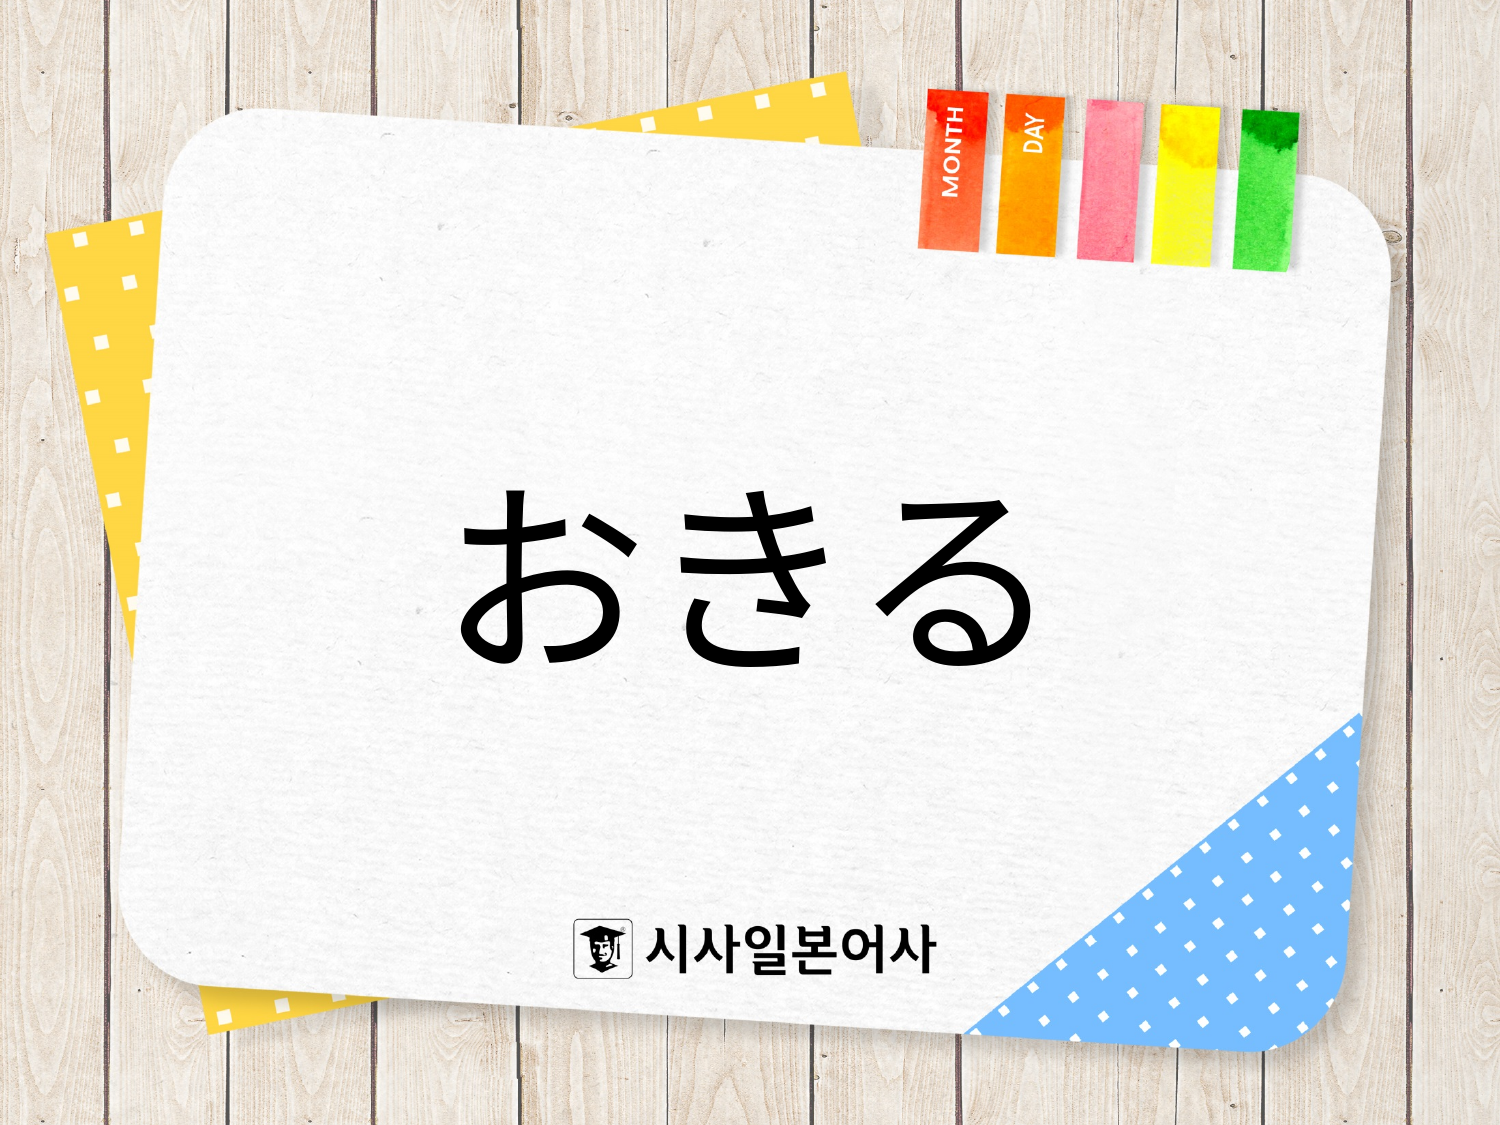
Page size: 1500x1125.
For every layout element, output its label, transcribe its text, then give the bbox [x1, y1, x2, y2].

title おきる [75, 338, 1425, 811]
picture [0, 0, 1500, 1125]
